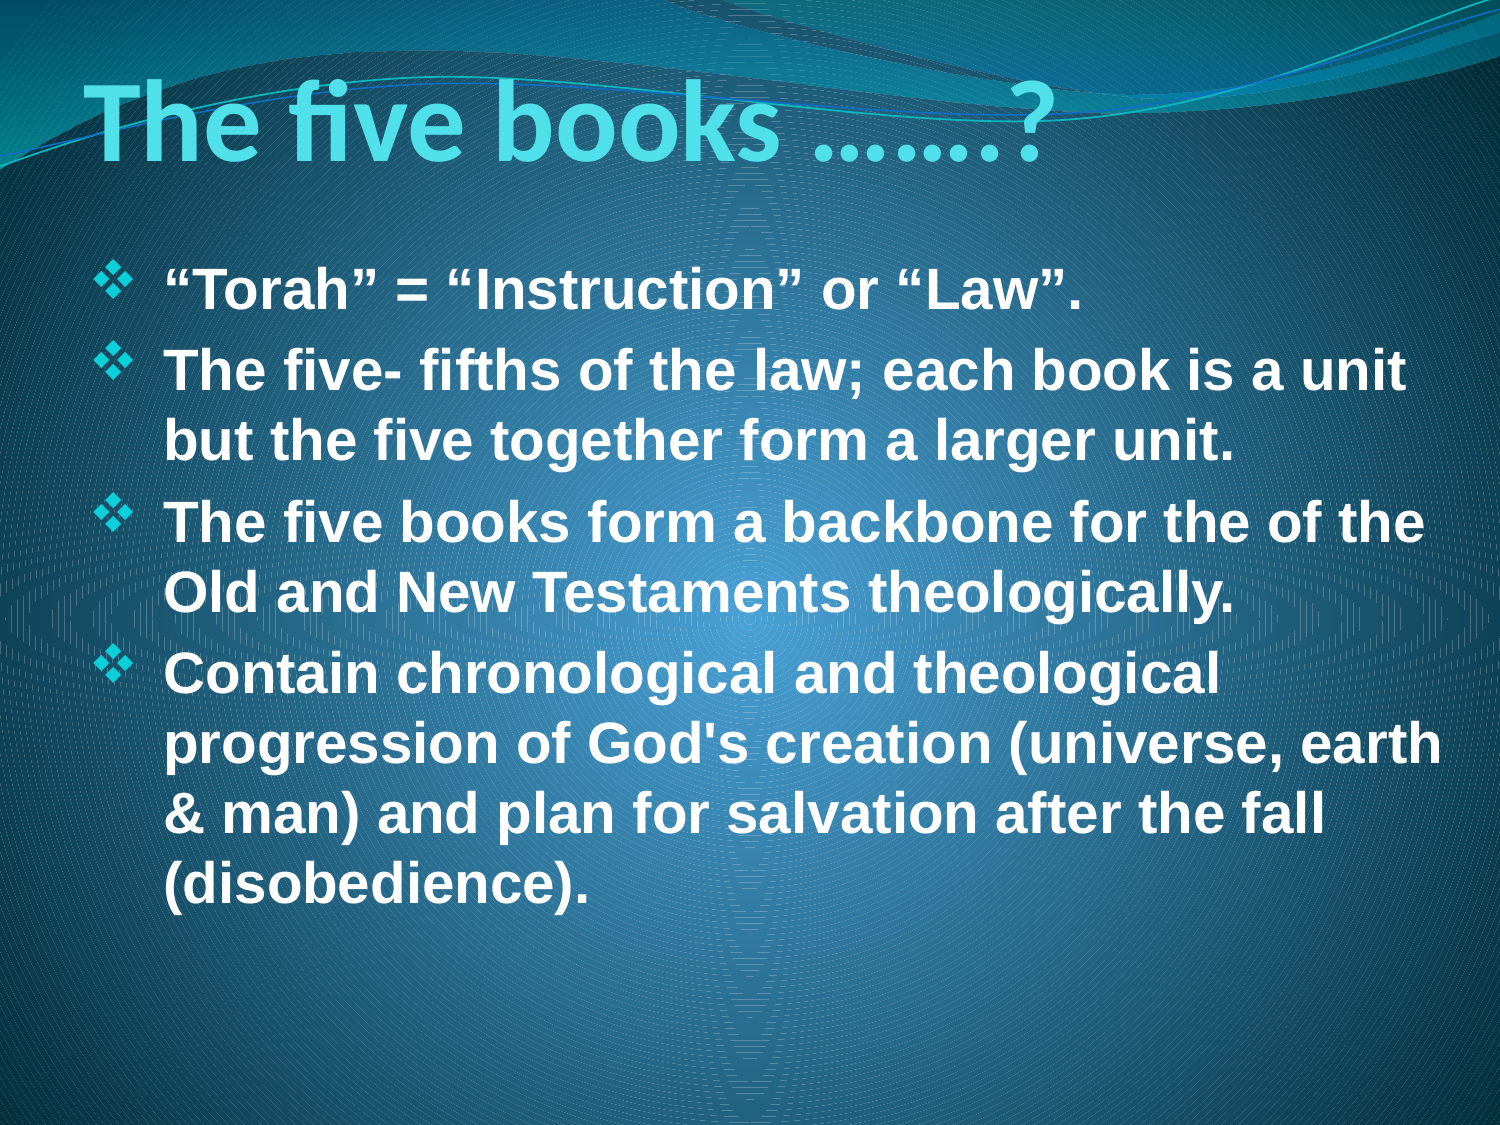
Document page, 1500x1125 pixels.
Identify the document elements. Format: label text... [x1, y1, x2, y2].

title The five books …….? [53, 30, 1459, 185]
subtitle “Torah” = “Instruction” or “Law”. The five- fifths of the law; each book is a unit but the five together form a larger unit. The five books form a backbone for the of the Old and New Testaments theologically. Contain chronological and theological progression of God's creation (universe, earth & man) and plan for salvation after the fall (disobedience). [88, 243, 1459, 1106]
